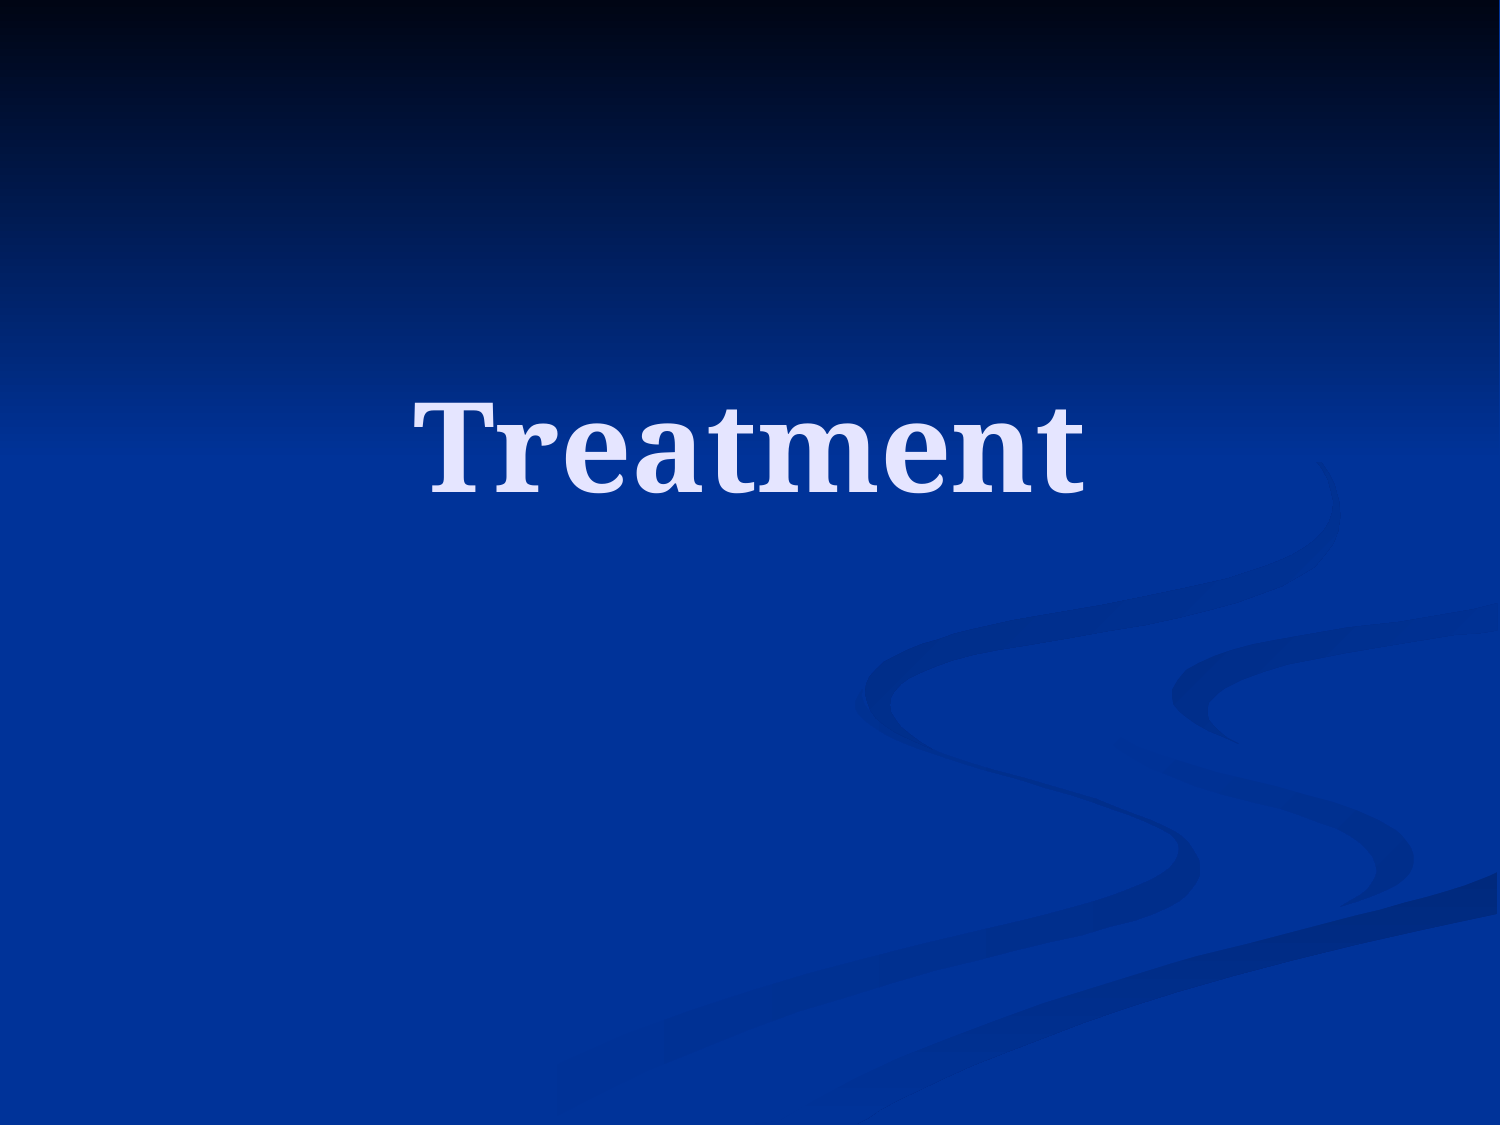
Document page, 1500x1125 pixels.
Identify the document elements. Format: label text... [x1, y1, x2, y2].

title Treatment [112, 284, 1388, 601]
